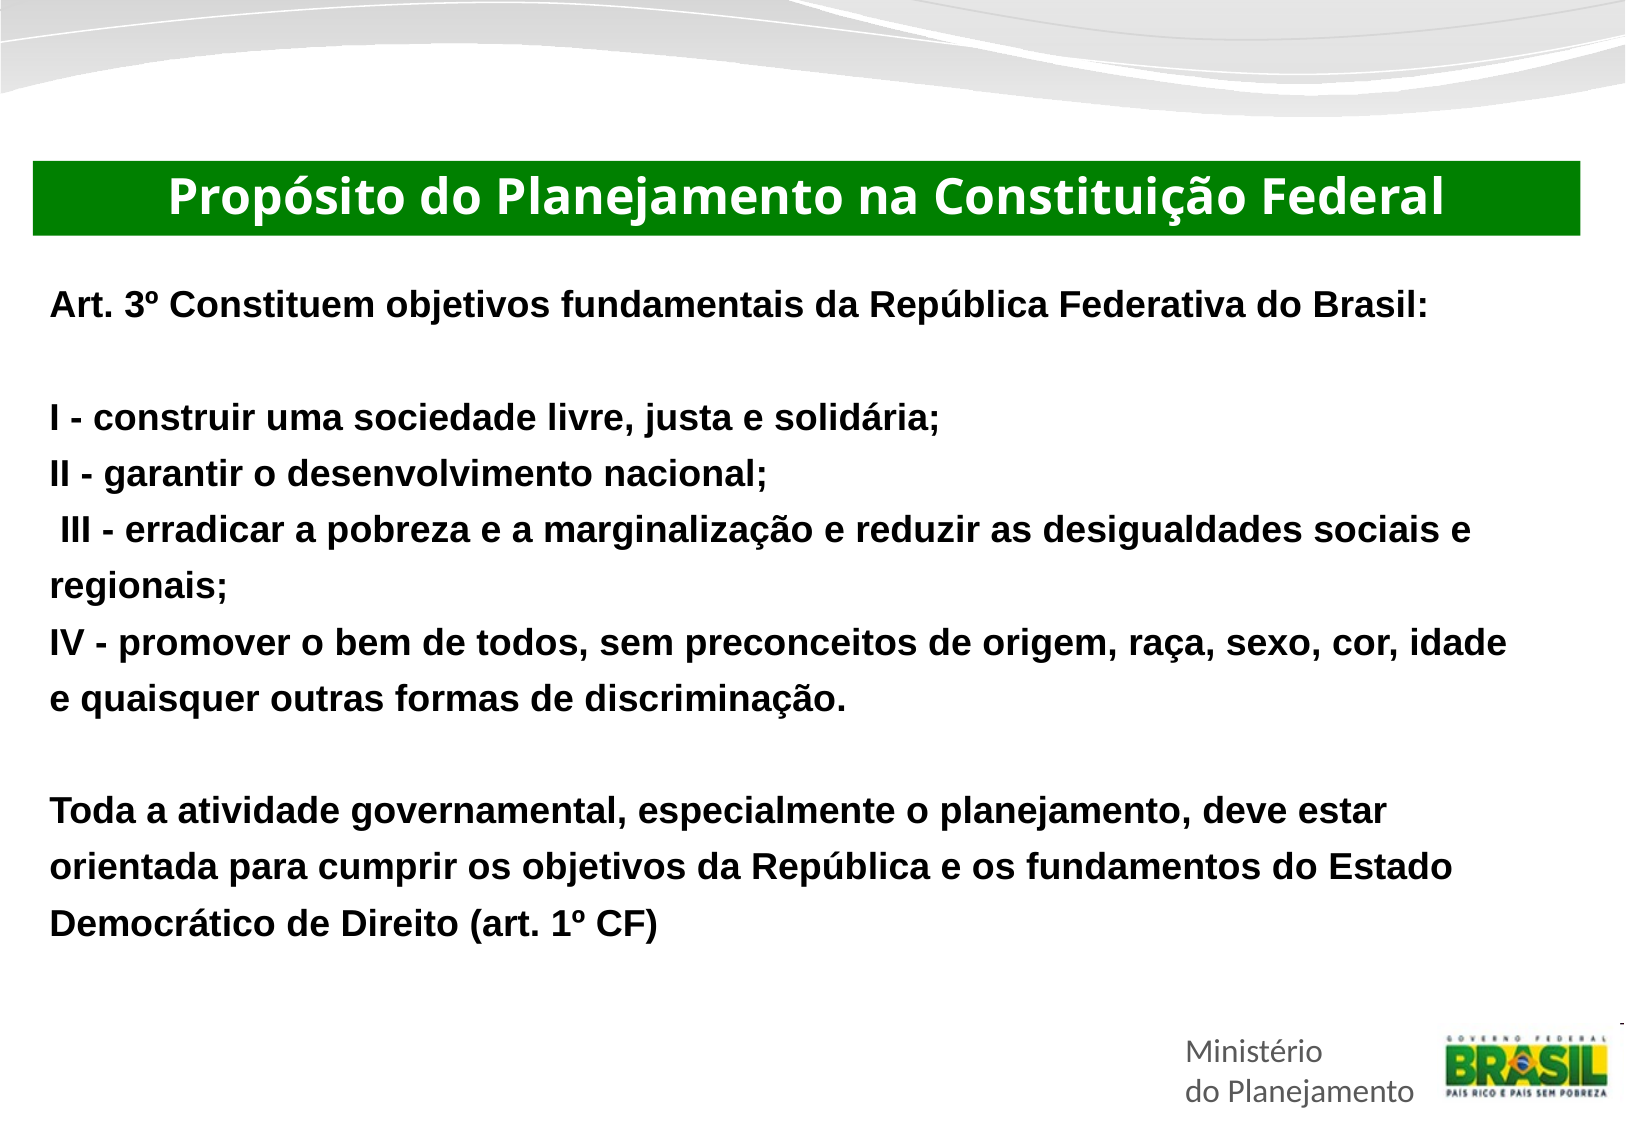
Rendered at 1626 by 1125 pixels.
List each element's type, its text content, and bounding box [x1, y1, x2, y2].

text_box Art. 3º Constituem objetivos fundamentais da República Federativa do Brasil: I - construir uma sociedade livre, justa e solidária; II - garantir o desenvolvimento nacional; III - erradicar a pobreza e a marginalização e reduzir as desigualdades sociais e regionais; IV - promover o bem de todos, sem preconceitos de origem, raça, sexo, cor, idade e quaisquer outras formas de discriminação. Toda a atividade governamental, especialmente o planejamento, deve estar orientada para cumprir os objetivos da República e os fundamentos do Estado Democrático de Direito (art. 1º CF) [37, 236, 1538, 1006]
text_box Propósito do Planejamento na Constituição Federal [32, 160, 1581, 236]
picture [1437, 1023, 1624, 1110]
